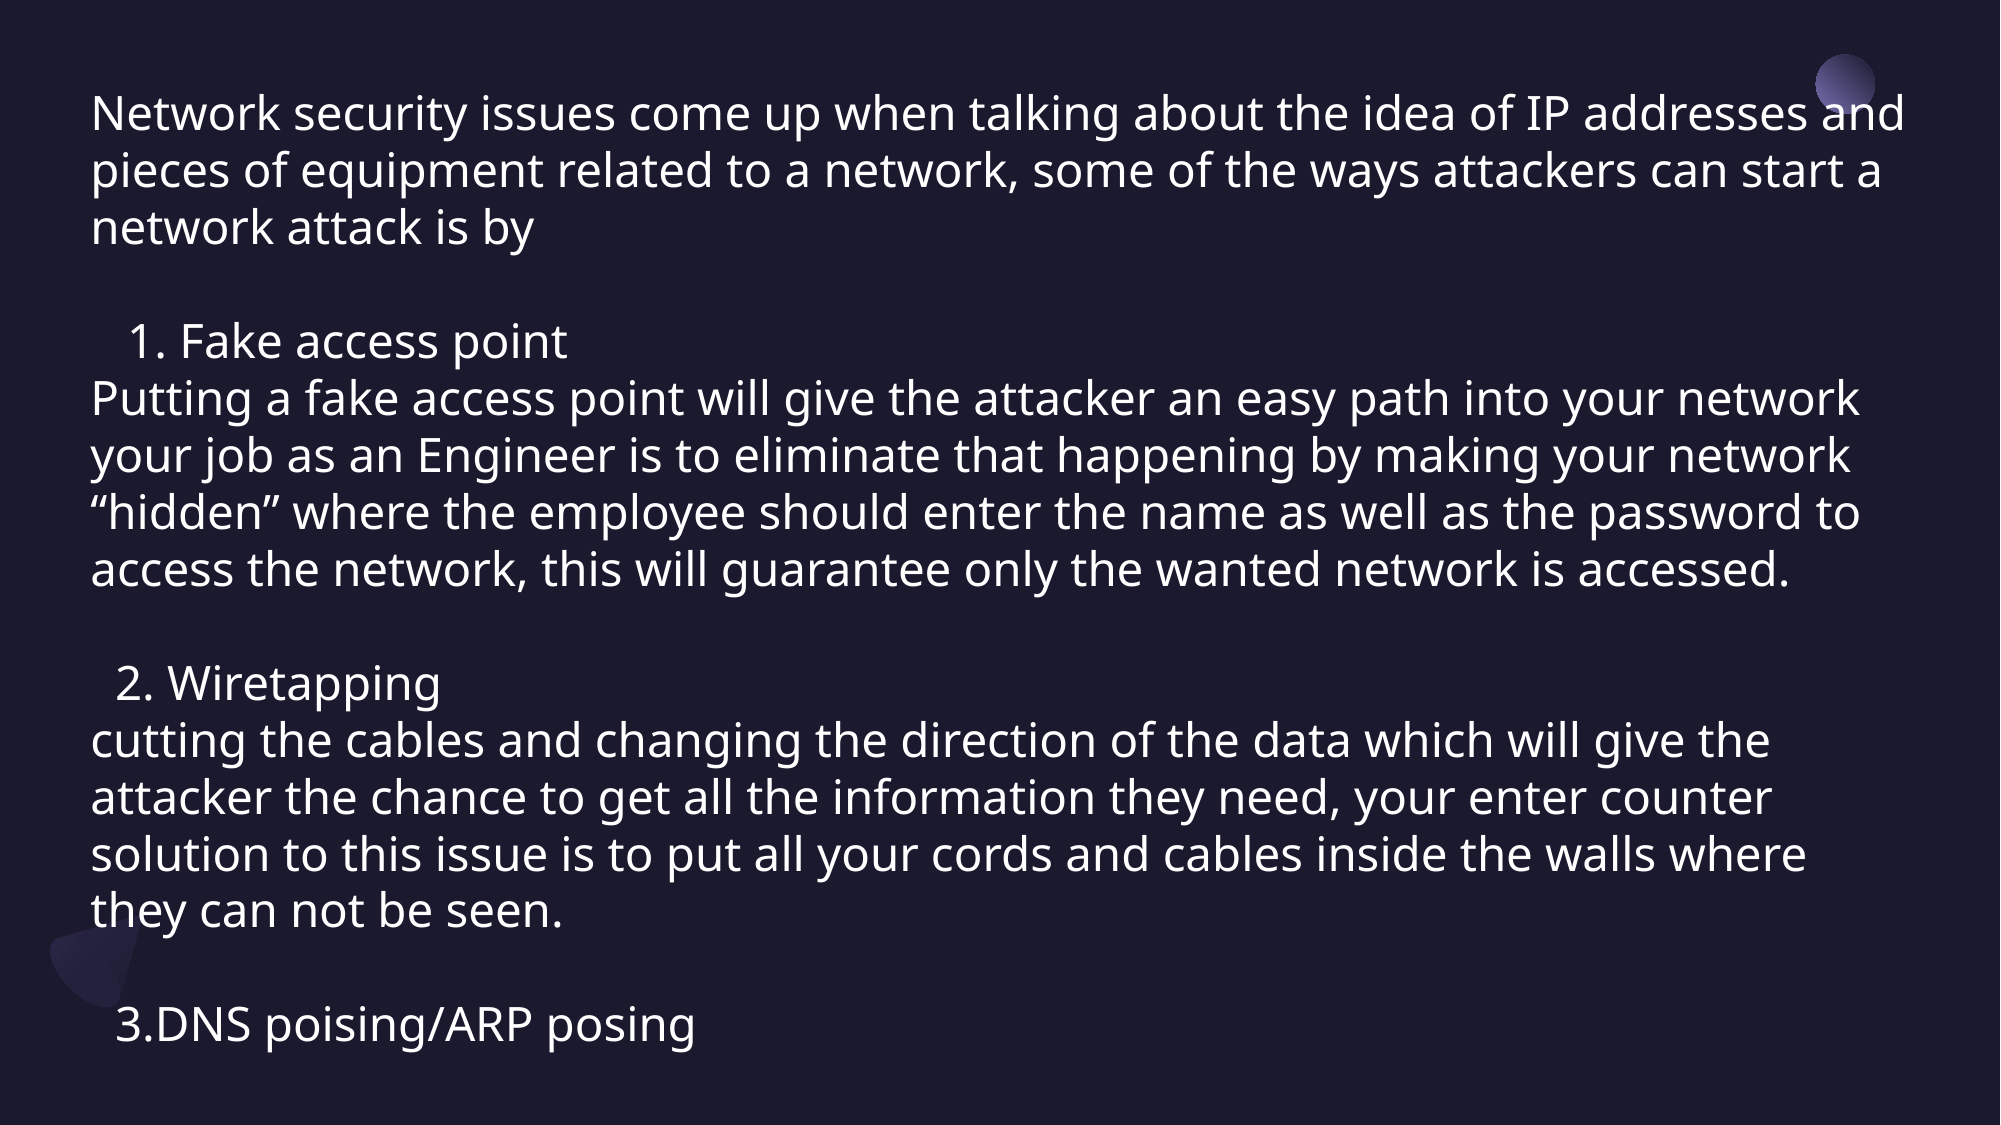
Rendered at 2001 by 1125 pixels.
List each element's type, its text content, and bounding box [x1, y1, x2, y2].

title Network security issues come up when talking about the idea of IP addresses and pieces of equipment related to a network, some of the ways attackers can start a network attack is by 1. Fake access point Putting a fake access point will give the attacker an easy path into your network your job as an Engineer is to eliminate that happening by making your network “hidden” where the employee should enter the name as well as the password to access the network, this will guarantee only the wanted network is accessed. 2. Wiretapping cutting the cables and changing the direction of the data which will give the attacker the chance to get all the information they need, your enter counter solution to this issue is to put all your cords and cables inside the walls where they can not be seen. 3.DNS poising/ARP posing [90, 83, 1910, 1070]
